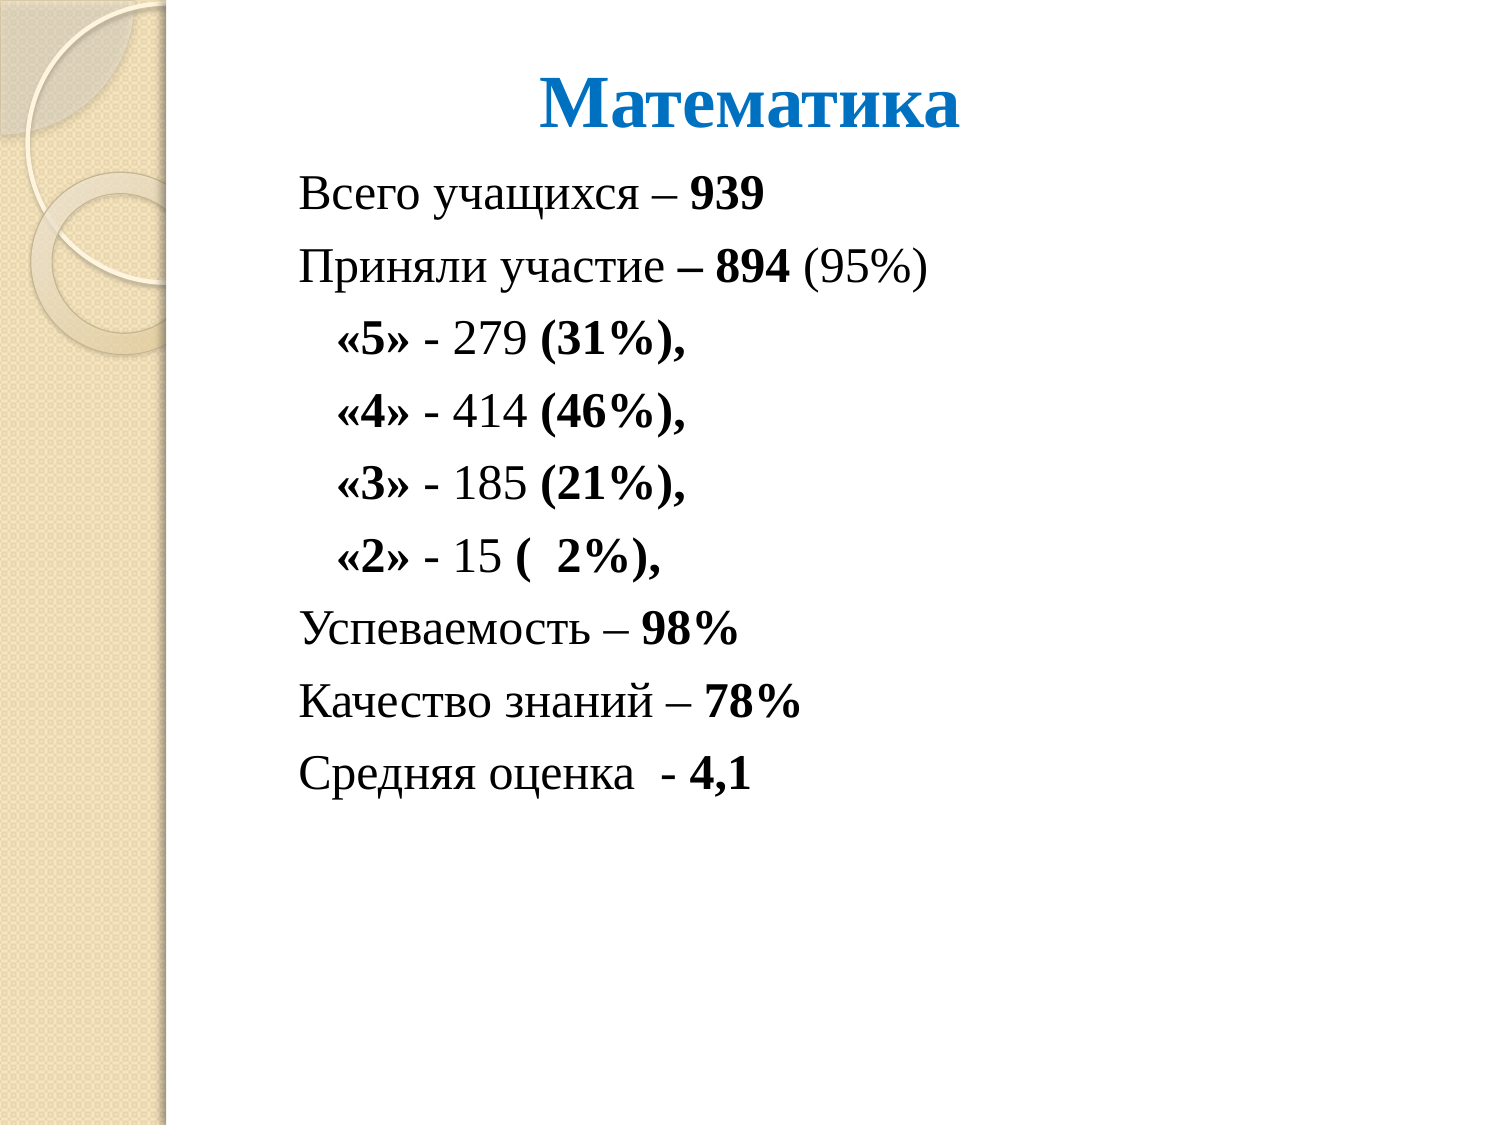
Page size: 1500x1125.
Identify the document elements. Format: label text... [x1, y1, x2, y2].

title Математика [234, 0, 1465, 188]
list Всего учащихся – 939 Приняли участие – 894 (95%) «5» - 279 (31%), «4» - 414 (46%), «3» - 185 (21%), «2» - 15 ( 2%), Успеваемость – 98% Качество знаний – 78% Средняя оценка - 4,1 [270, 152, 1500, 940]
